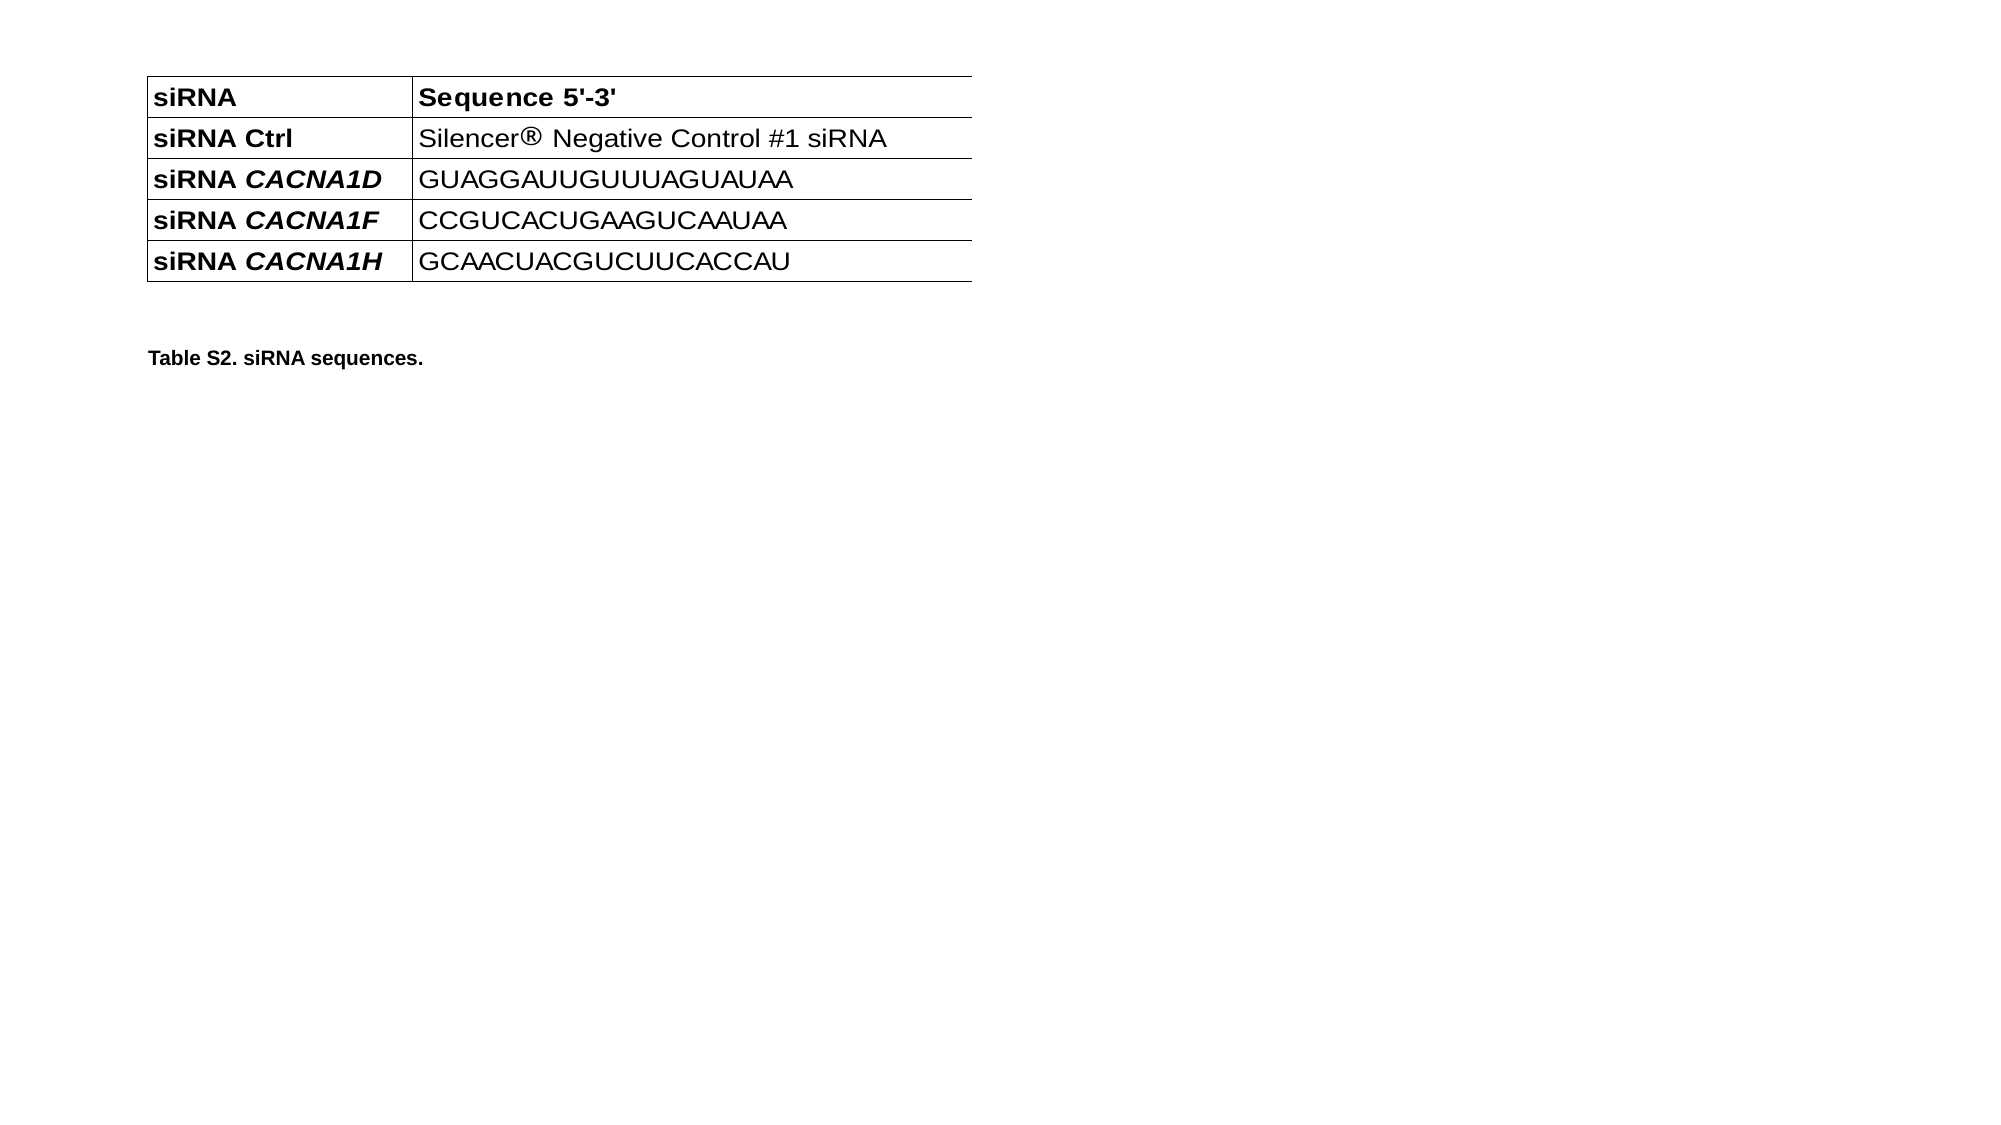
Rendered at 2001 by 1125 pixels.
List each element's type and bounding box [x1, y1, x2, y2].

text_box [133, 75, 974, 378]
